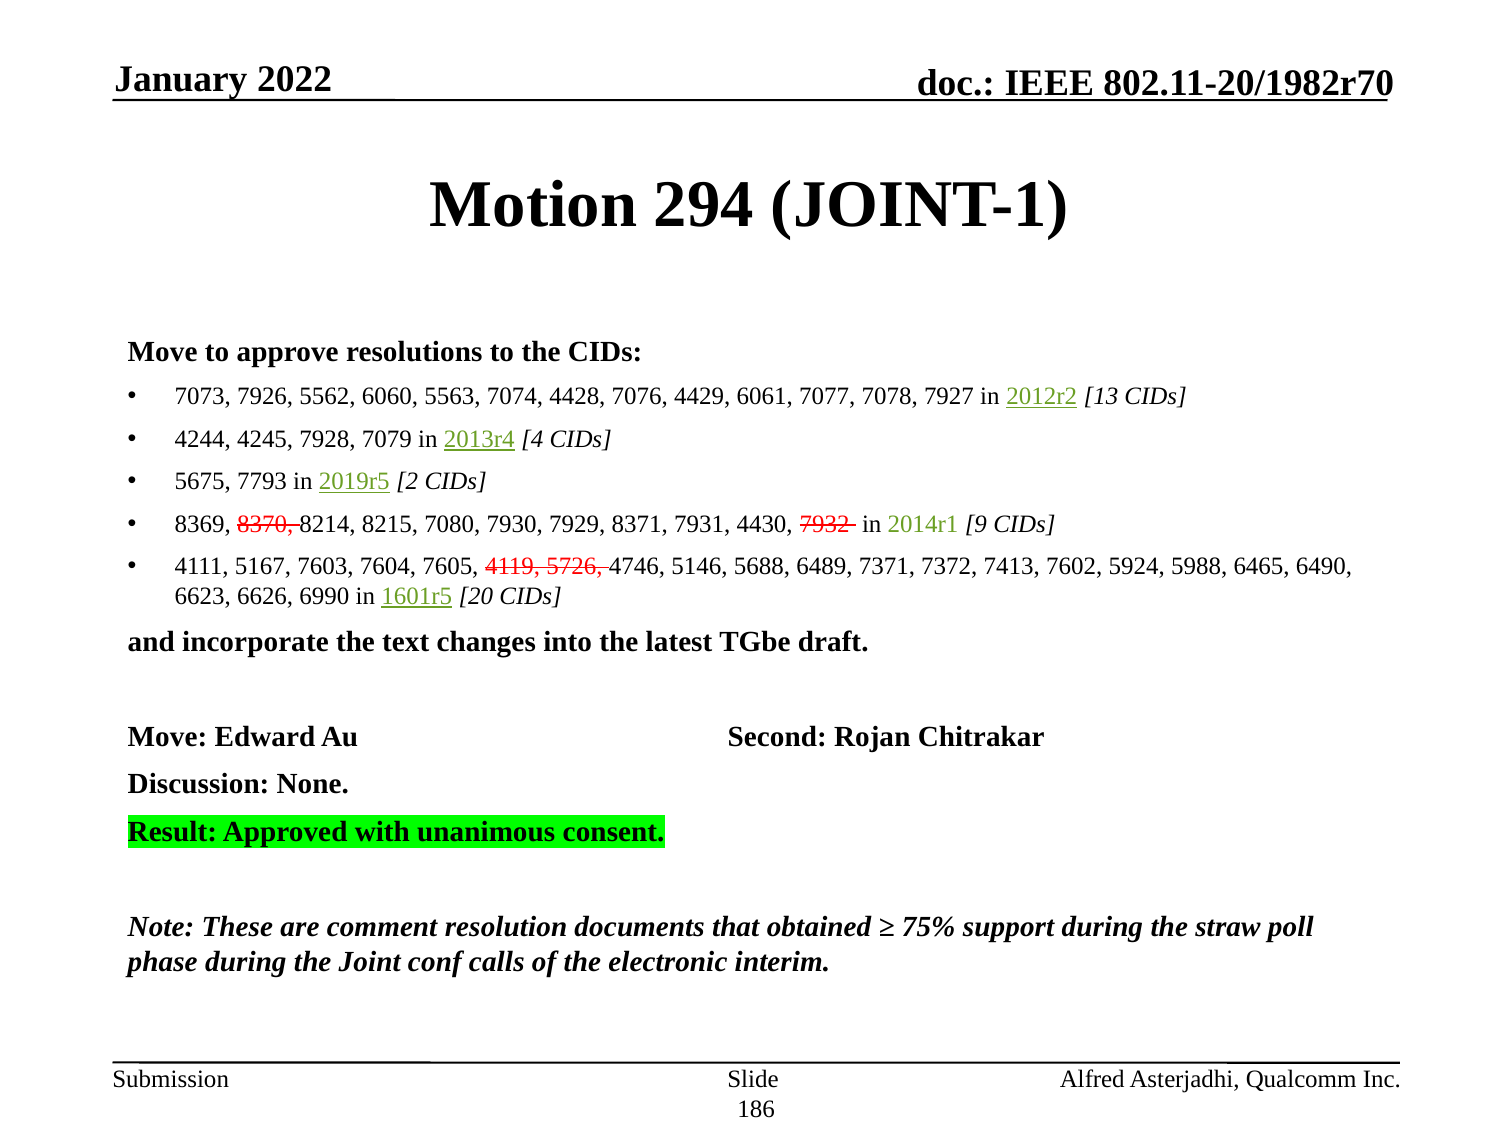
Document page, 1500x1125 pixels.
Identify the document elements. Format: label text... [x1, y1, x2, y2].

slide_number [114, 54, 423, 100]
title Motion 294 (JOINT-1) [112, 112, 1388, 288]
footer Alfred Asterjadhi, Qualcomm Inc. [878, 1061, 1402, 1093]
slide_number Slide 186 [712, 1061, 800, 1123]
list Move to approve resolutions to the CIDs: 7073, 7926, 5562, 6060, 5563, 7074, 4428, 7076, 4429, 6061, 7077, 7078, 7927 in 2012r2 [13 CIDs] 4244, 4245, 7928, 7079 in 2013r4 [4 CIDs] 5675, 7793 in 2019r5 [2 CIDs] 8369, 8370, 8214, 8215, 7080, 7930, 7929, 8371, 7931, 4430, 7932 in 2014r1 [9 CIDs] 4111, 5167, 7603, 7604, 7605, 4119, 5726, 4746, 5146, 5688, 6489, 7371, 7372, 7413, 7602, 5924, 5988, 6465, 6490, 6623, 6626, 6990 in 1601r5 [20 CIDs] and incorporate the text changes into the latest TGbe draft. Move: Edward Au Second: Rojan Chitrakar Discussion: None. Result: Approved with unanimous consent. Note: These are comment resolution documents that obtained ≥ 75% support during the straw poll phase during the Joint conf calls of the electronic interim. [112, 324, 1388, 1063]
